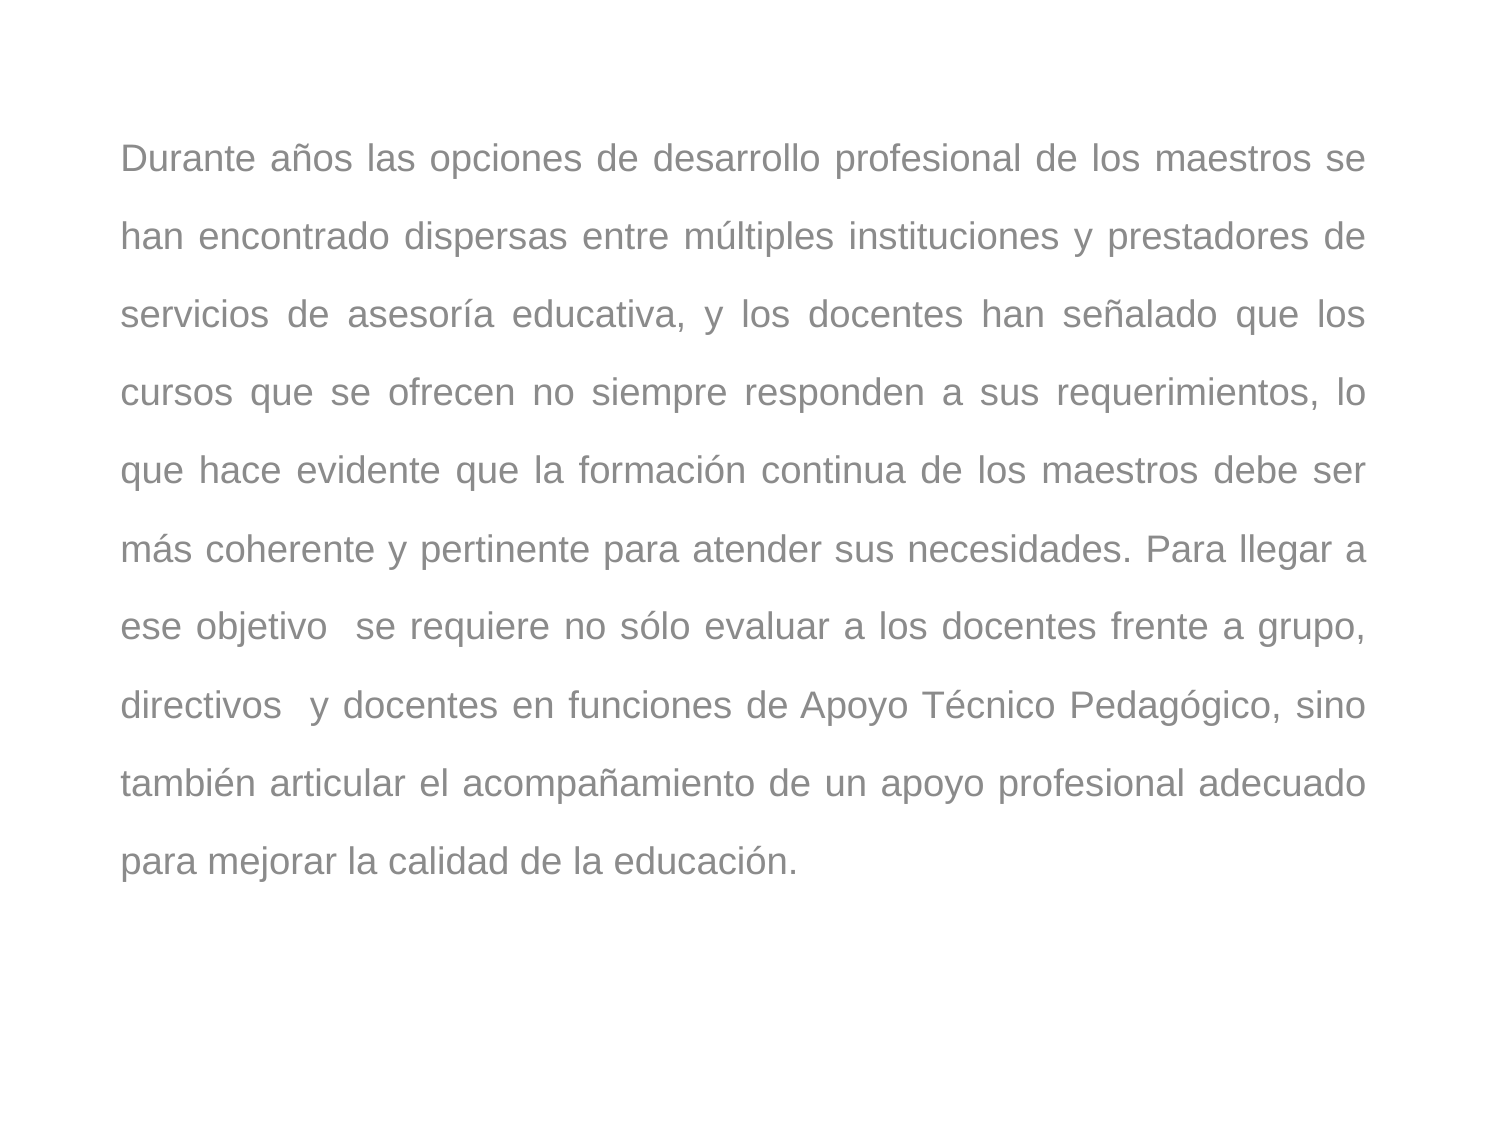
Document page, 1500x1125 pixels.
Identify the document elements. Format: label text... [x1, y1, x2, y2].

subtitle Durante años las opciones de desarrollo profesional de los maestros se han encontrado dispersas entre múltiples instituciones y prestadores de servicios de asesoría educativa, y los docentes han señalado que los cursos que se ofrecen no siempre responden a sus requerimientos, lo que hace evidente que la formación continua de los maestros debe ser más coherente y pertinente para atender sus necesidades. Para llegar a ese objetivo se requiere no sólo evaluar a los docentes frente a grupo, directivos y docentes en funciones de Apoyo Técnico Pedagógico, sino también articular el acompañamiento de un apoyo profesional adecuado para mejorar la calidad de la educación. [105, 93, 1383, 961]
